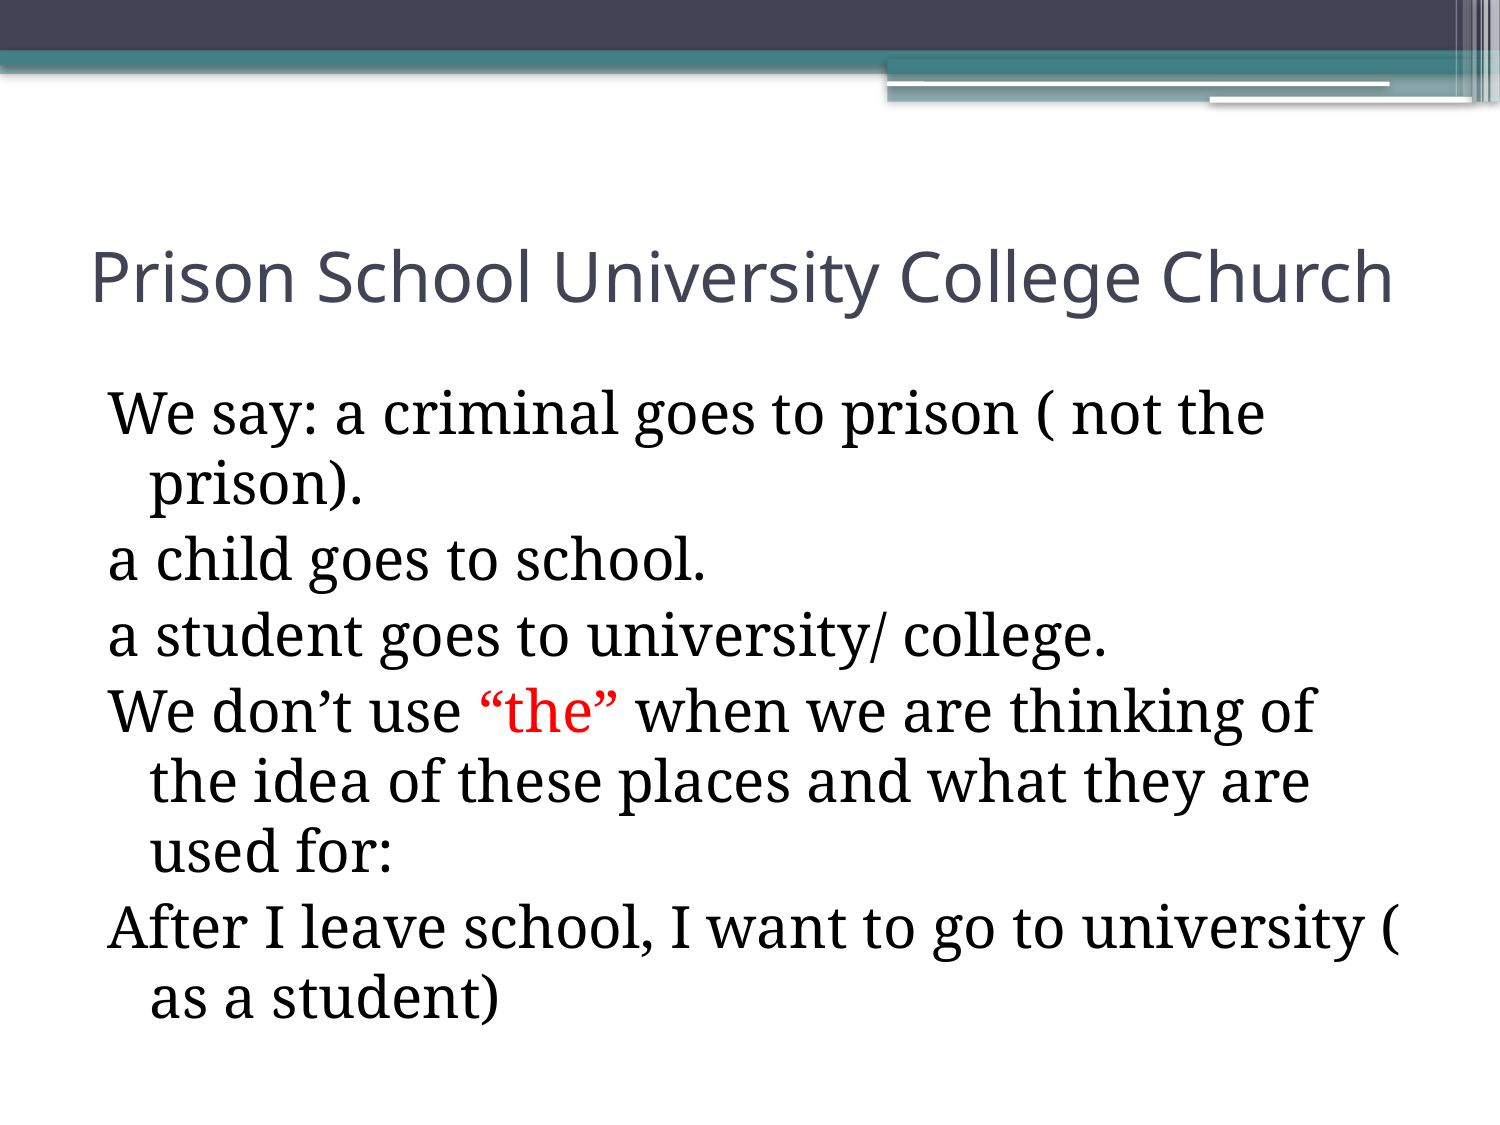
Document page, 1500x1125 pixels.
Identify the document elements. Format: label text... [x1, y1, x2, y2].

list We say: a criminal goes to prison ( not the prison). a child goes to school. a student goes to university/ college. We don’t use “the” when we are thinking of the idea of these places and what they are used for: After I leave school, I want to go to university ( as a student) [75, 368, 1425, 1079]
title Prison School University College Church [75, 187, 1425, 363]
